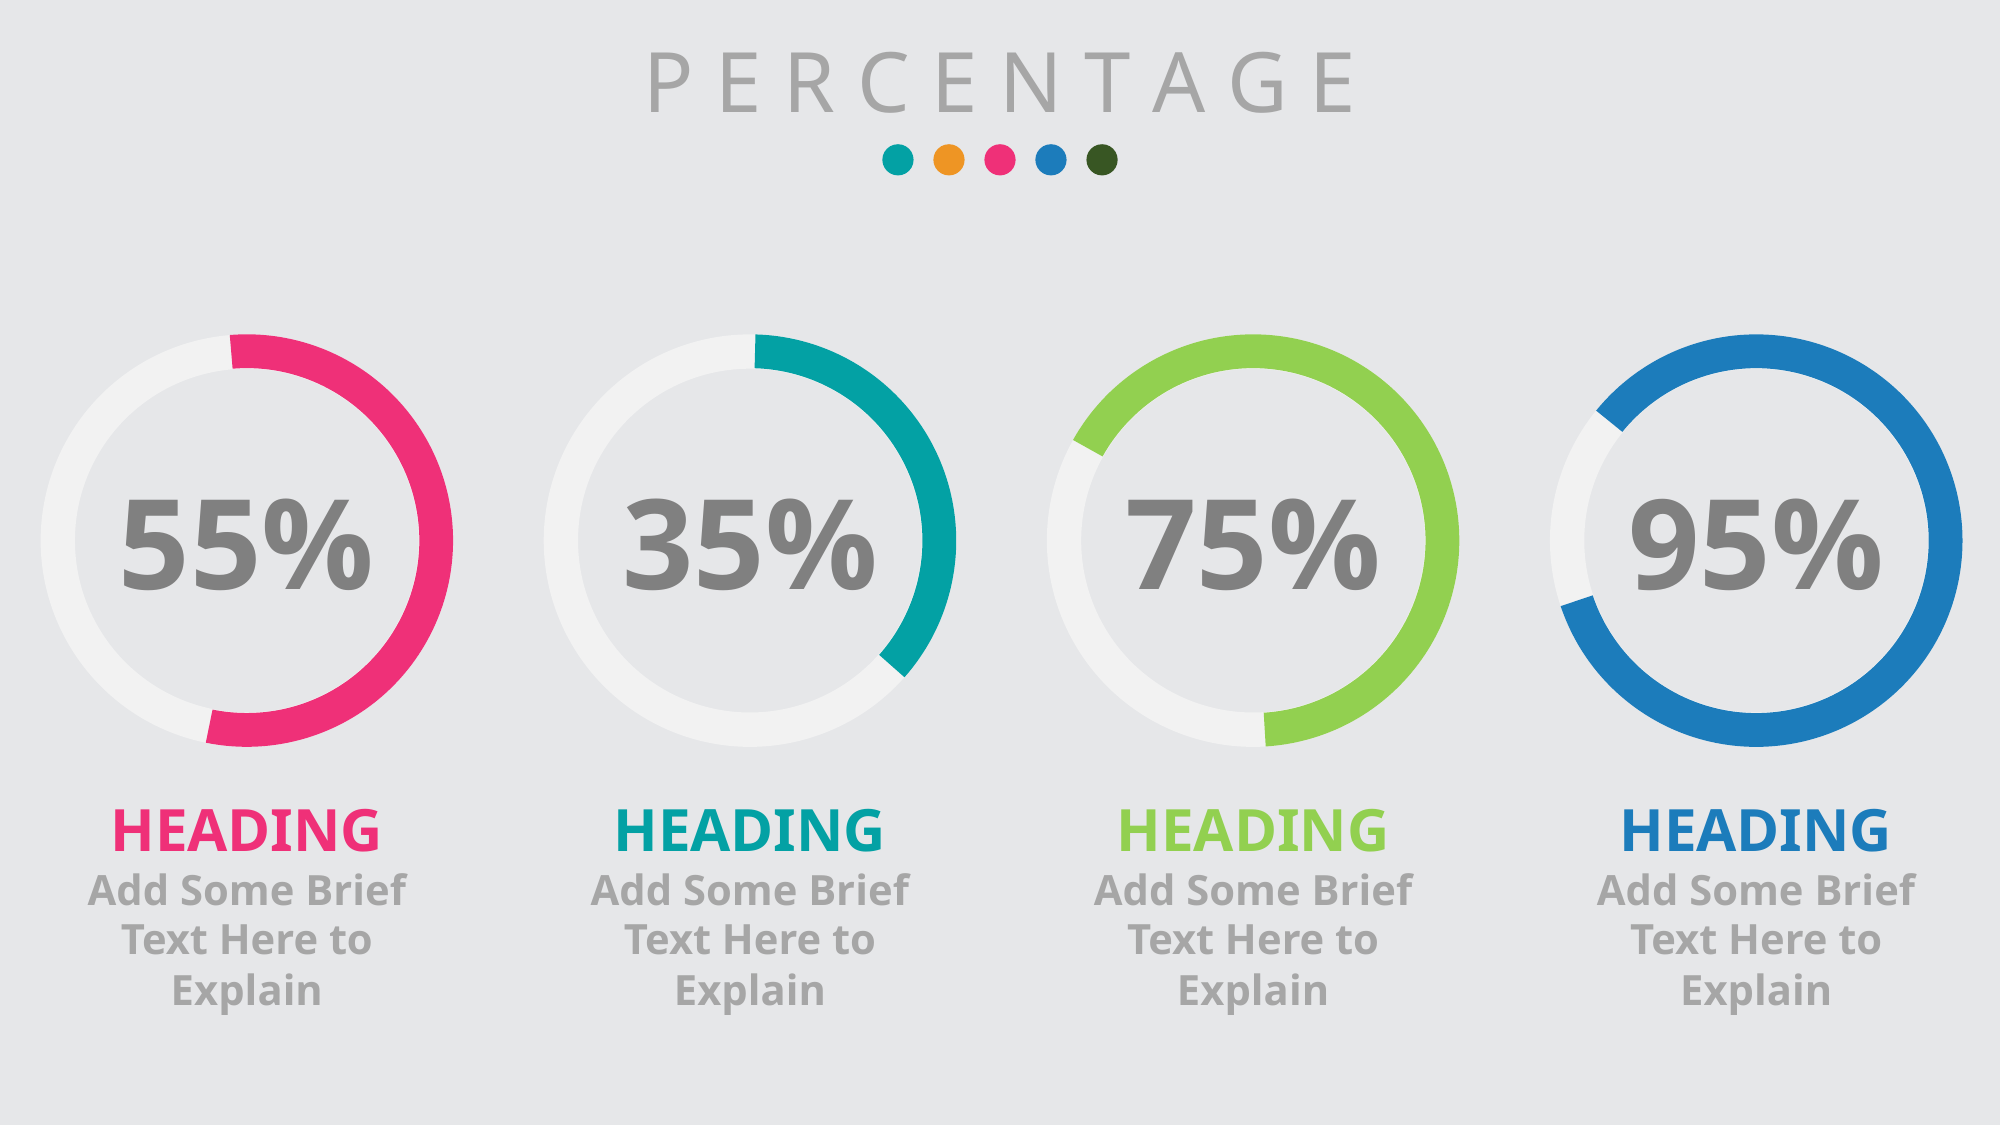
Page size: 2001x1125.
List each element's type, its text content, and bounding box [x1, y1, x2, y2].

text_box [1046, 334, 1460, 747]
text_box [1046, 785, 1460, 973]
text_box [543, 785, 957, 973]
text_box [40, 785, 454, 973]
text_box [1549, 785, 1963, 973]
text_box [1549, 334, 1963, 747]
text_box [882, 144, 1118, 176]
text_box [543, 334, 957, 747]
text_box P E R C E N T A G E [402, 21, 1597, 137]
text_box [40, 334, 454, 747]
